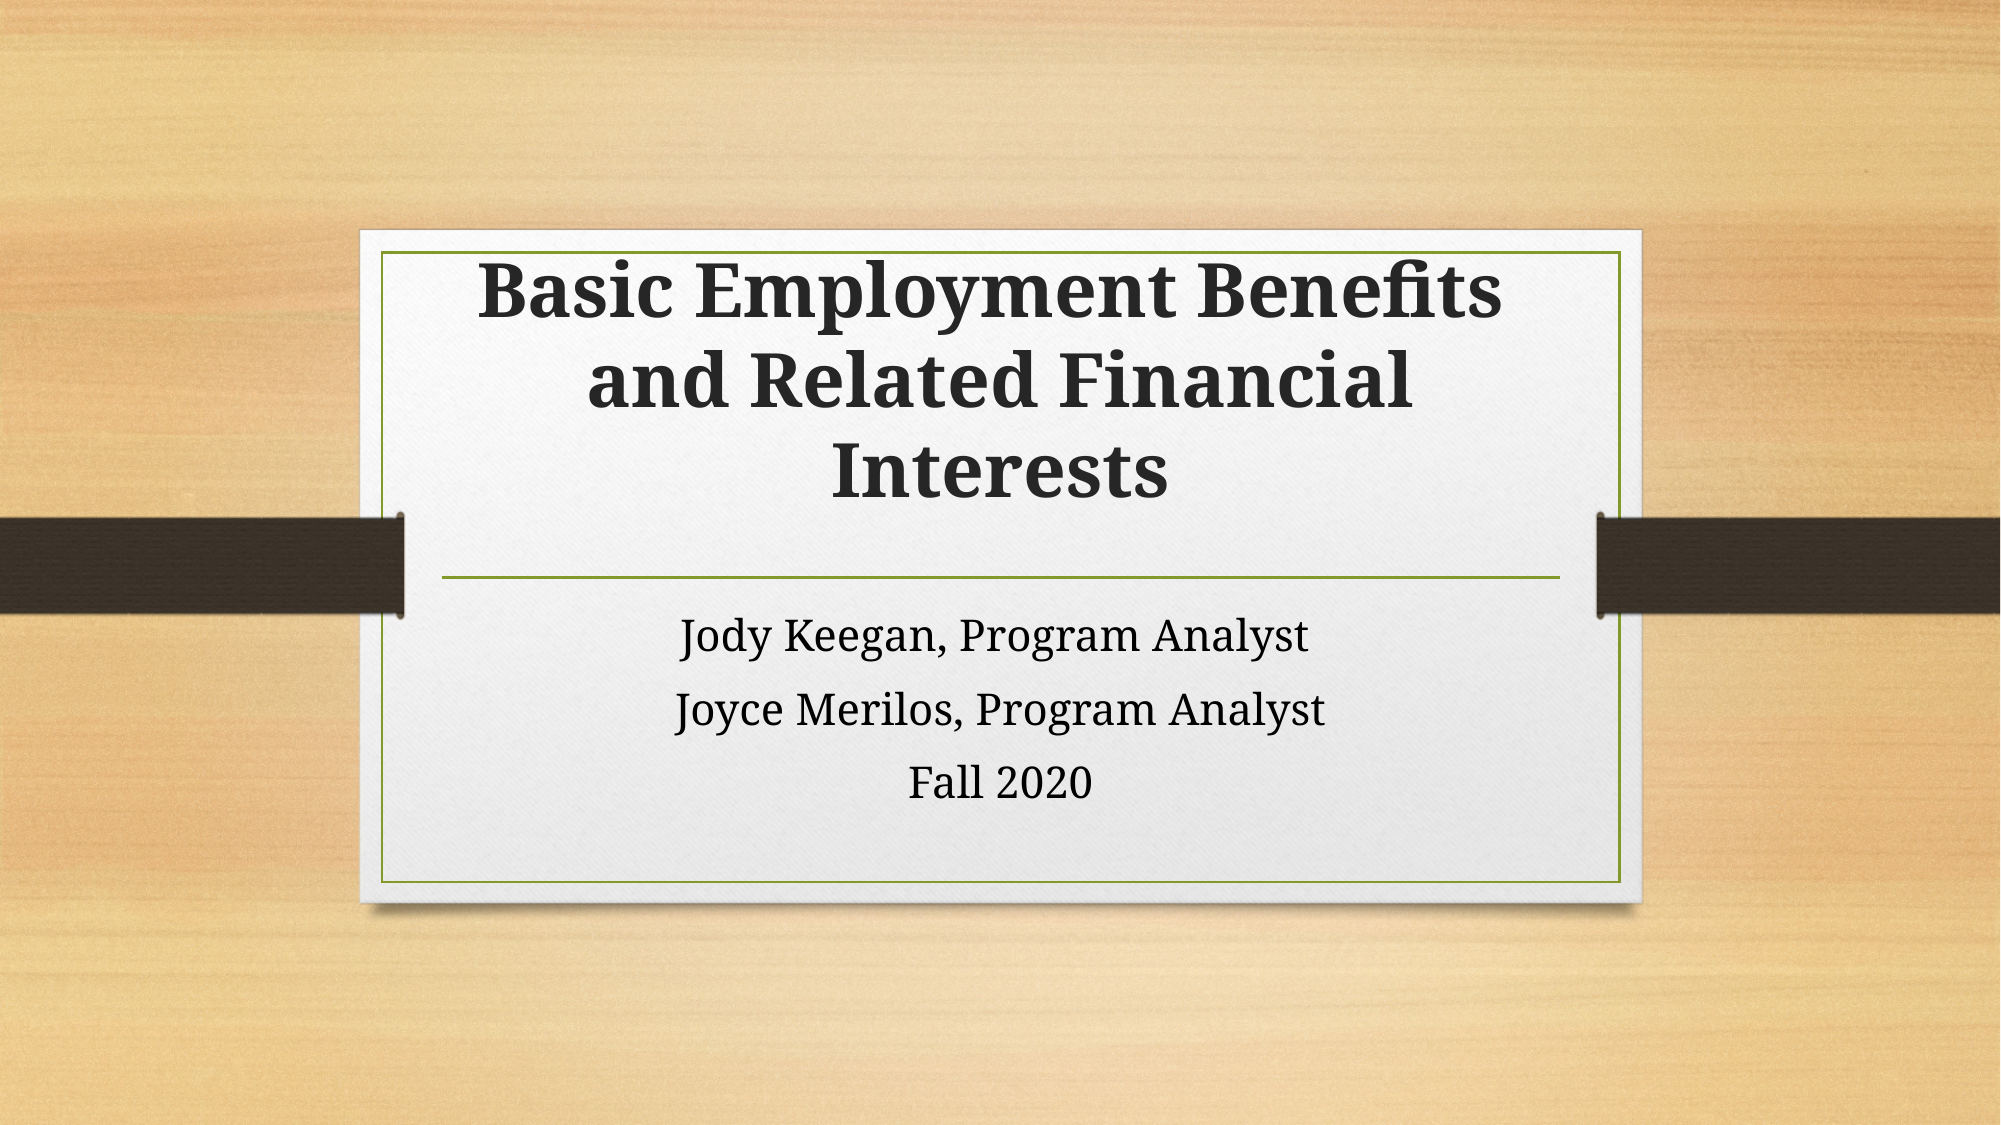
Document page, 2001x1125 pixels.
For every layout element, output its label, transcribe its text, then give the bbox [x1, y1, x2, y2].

subtitle Jody Keegan, Program Analyst Joyce Merilos, Program Analyst Fall 2020 [441, 600, 1560, 817]
picture [0, 0, 2001, 1125]
title Basic Employment Benefits and Related Financial Interests [441, 332, 1560, 521]
